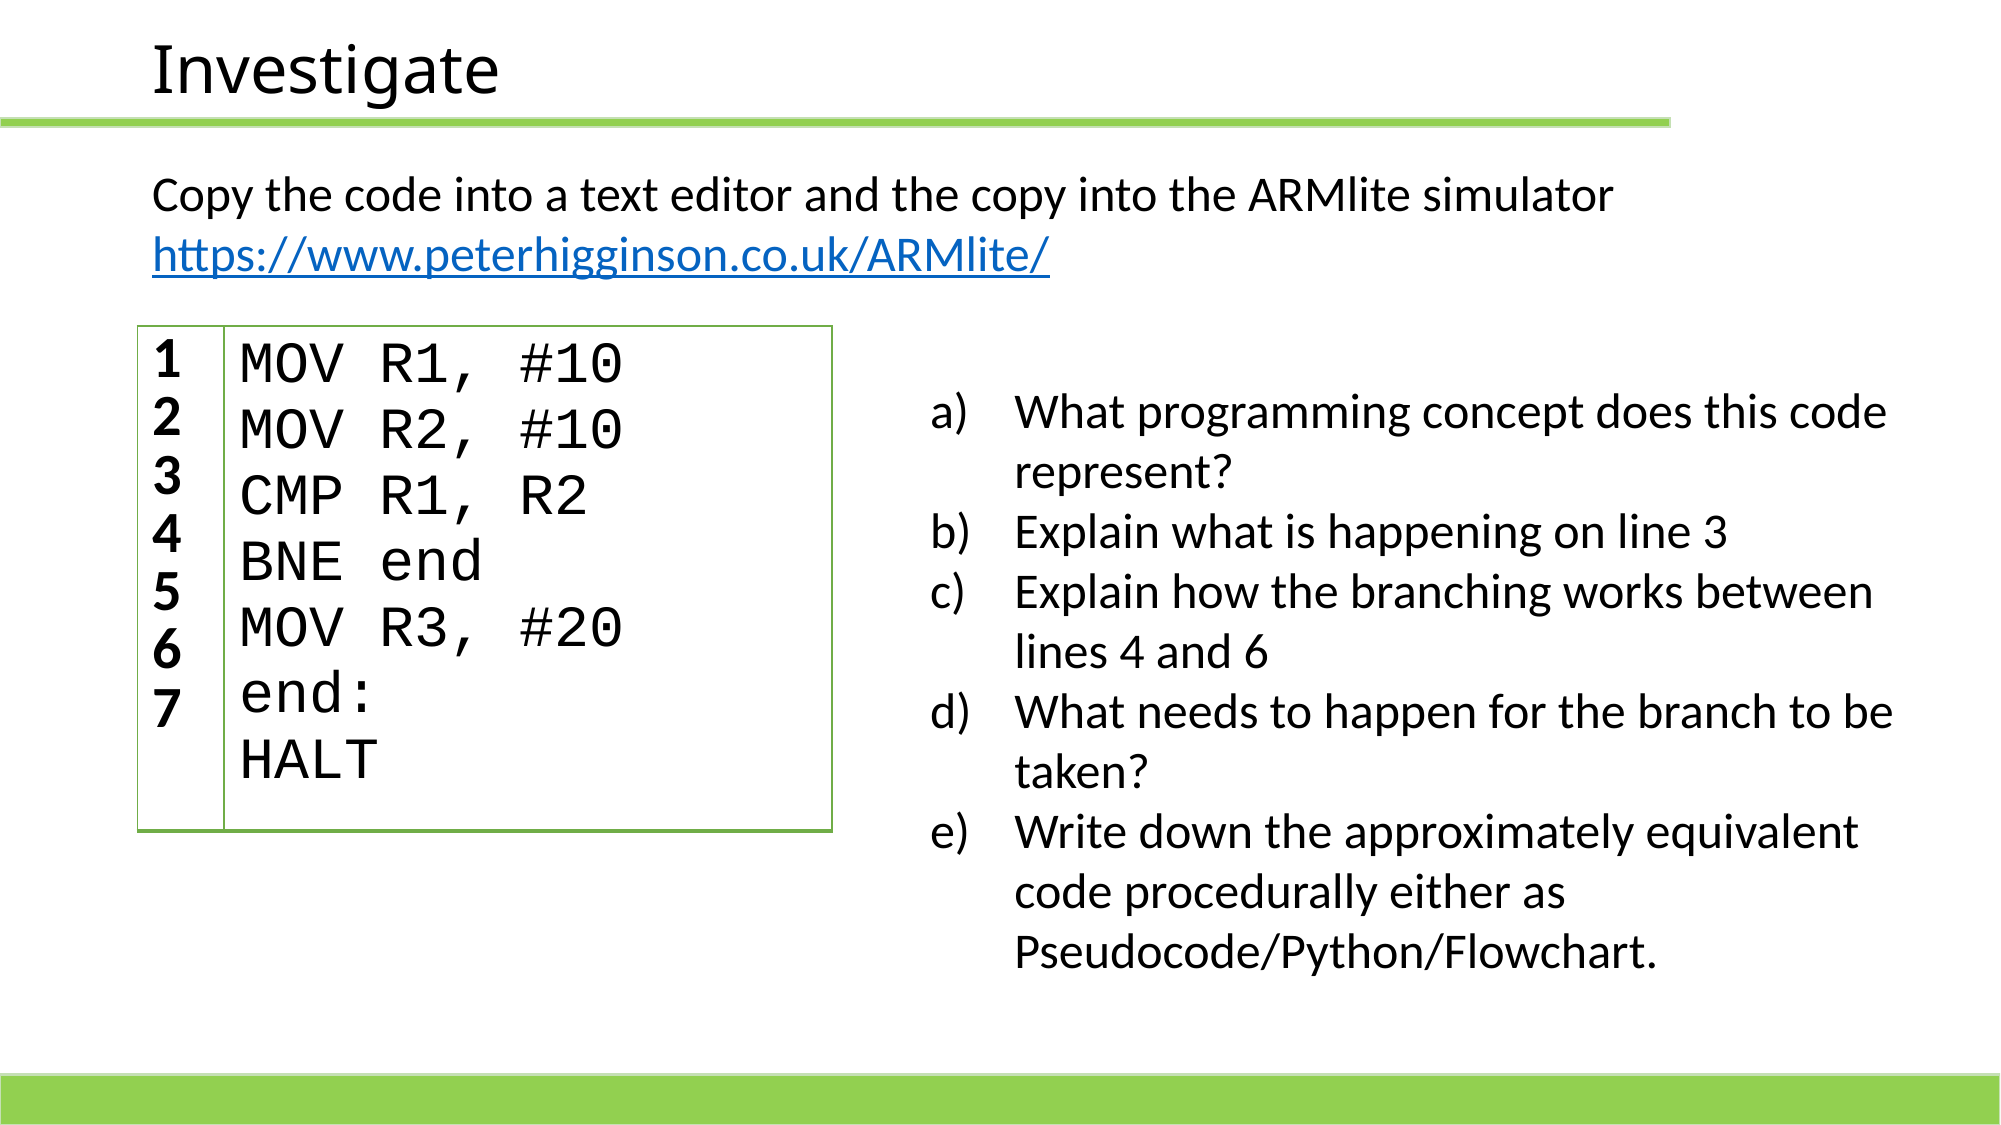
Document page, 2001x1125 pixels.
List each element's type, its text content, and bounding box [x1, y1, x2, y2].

text_box What programming concept does this code represent? Explain what is happening on line 3 Explain how the branching works between lines 4 and 6 What needs to happen for the branch to be taken? Write down the approximately equivalent code procedurally either as Pseudocode/Python/Flowchart. [915, 310, 1916, 986]
table_header MOV R1, #10 MOV R2, #10 CMP R1, R2 BNE end MOV R3, #20 end: HALT [225, 327, 831, 829]
text_box Copy the code into a text editor and the copy into the ARMlite simulator https://www.peterhigginson.co.uk/ARMlite/ [137, 154, 1722, 290]
table_header 1 2 3 4 5 6 7 [138, 327, 223, 829]
title Investigate [137, 28, 1863, 117]
